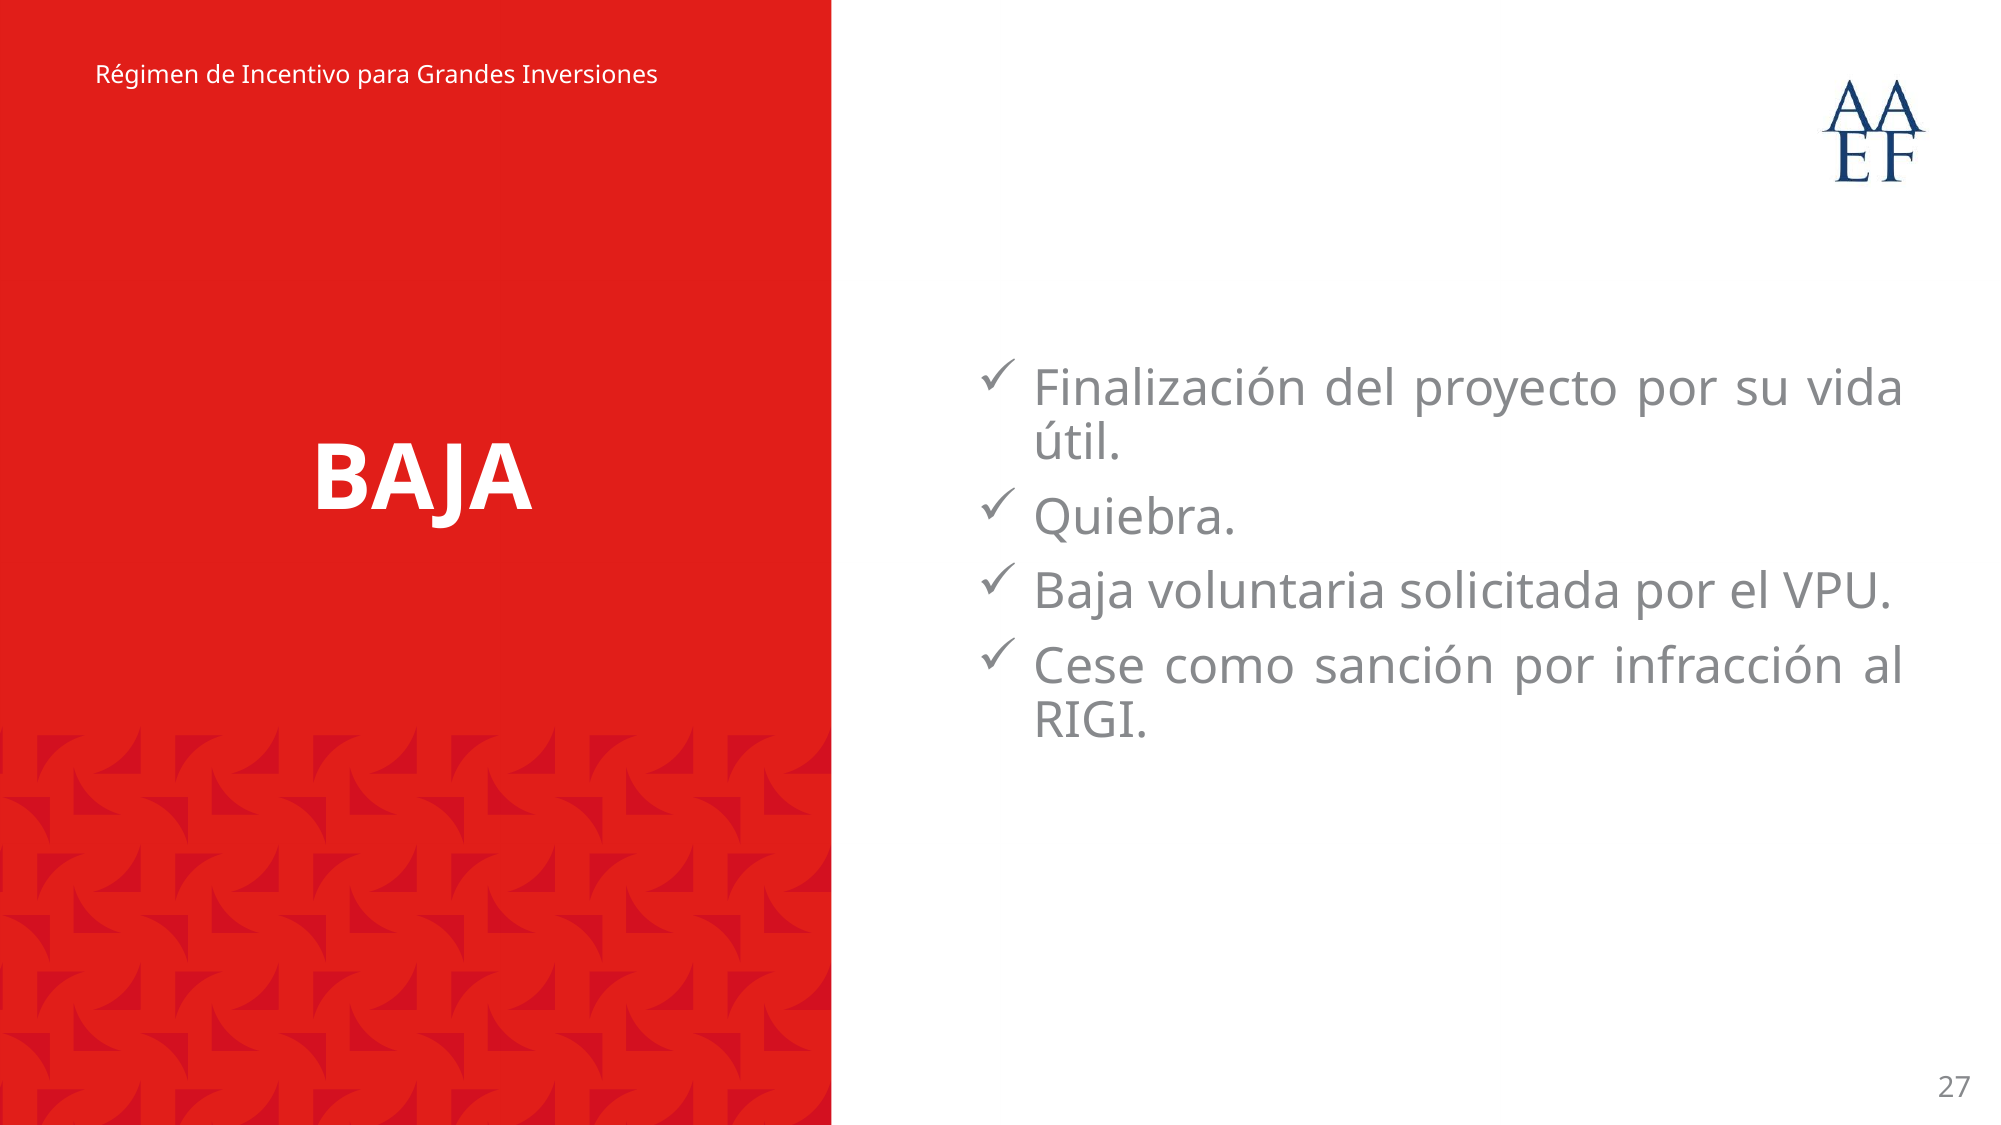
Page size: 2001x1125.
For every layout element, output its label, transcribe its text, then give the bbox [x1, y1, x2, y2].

list BAJA [80, 422, 764, 712]
list Régimen de Incentivo para Grandes Inversiones [80, 54, 764, 95]
picture [0, 0, 2001, 1125]
list Finalización del proyecto por su vida útil. Quiebra. Baja voluntaria solicitada por el VPU. Cese como sanción por infracción al RIGI. [962, 288, 1920, 800]
